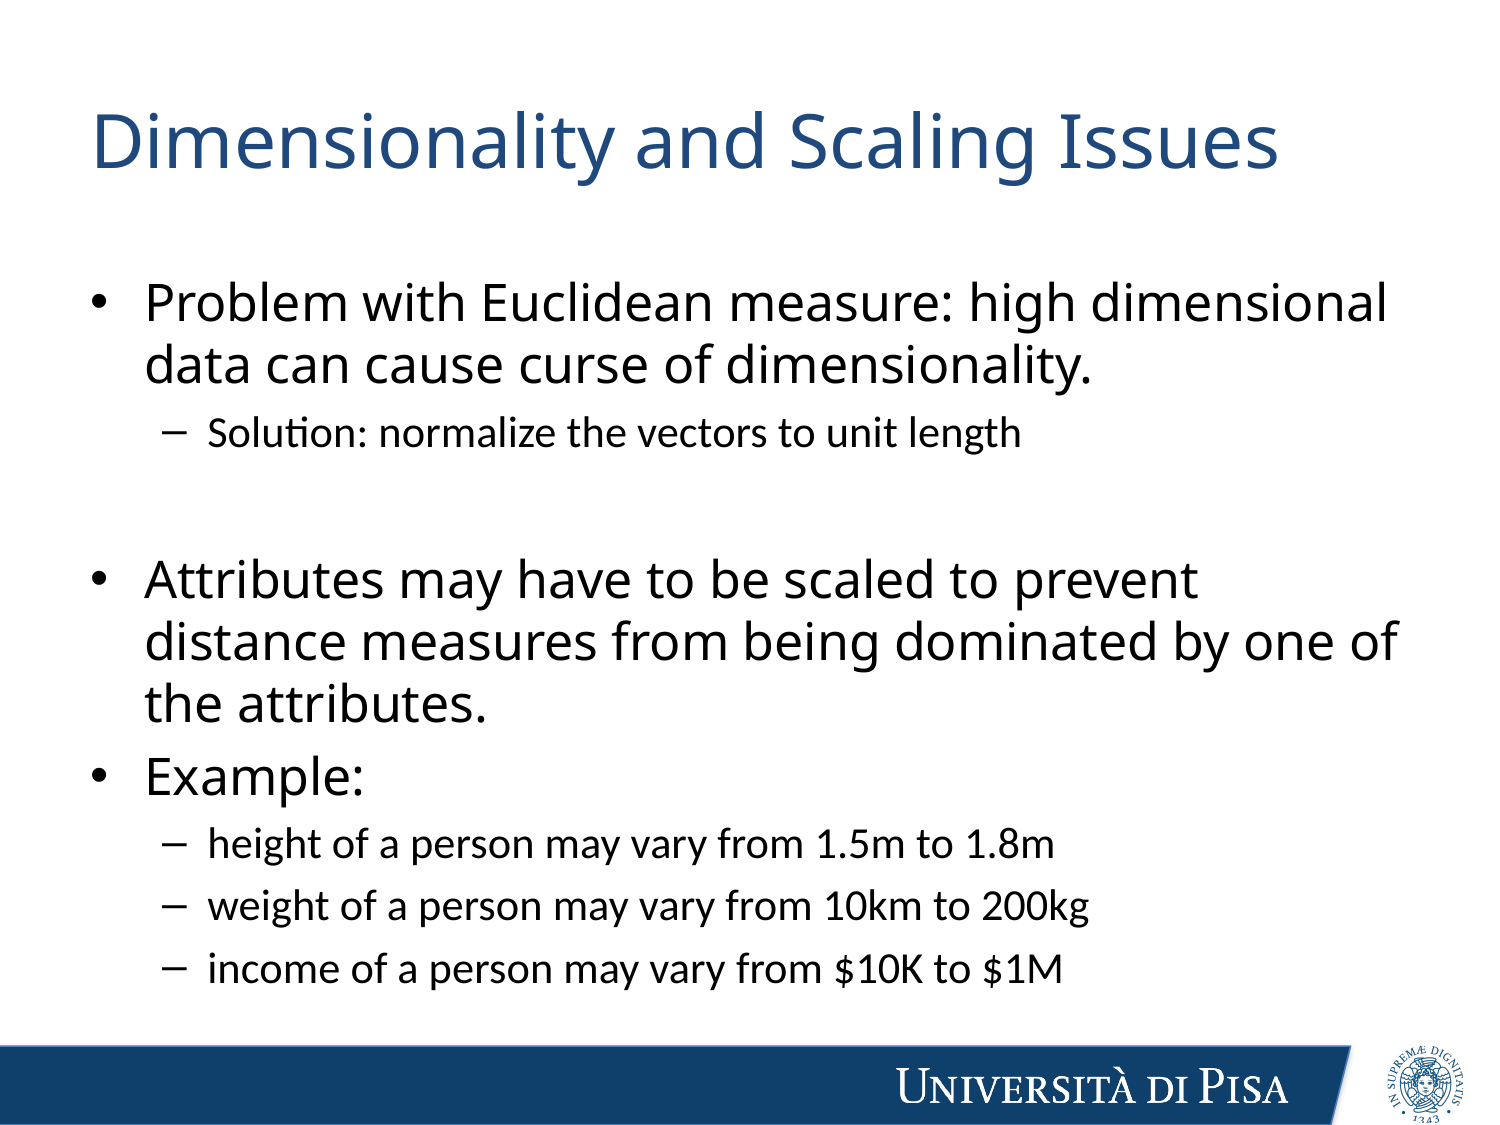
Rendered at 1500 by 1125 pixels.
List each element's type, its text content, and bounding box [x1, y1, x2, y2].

list Problem with Euclidean measure: high dimensional data can cause curse of dimensionality. Solution: normalize the vectors to unit length Attributes may have to be scaled to prevent distance measures from being dominated by one of the attributes. Example: height of a person may vary from 1.5m to 1.8m weight of a person may vary from 10km to 200kg income of a person may vary from $10K to $1M [75, 262, 1425, 1005]
title Dimensionality and Scaling Issues [75, 45, 1425, 233]
